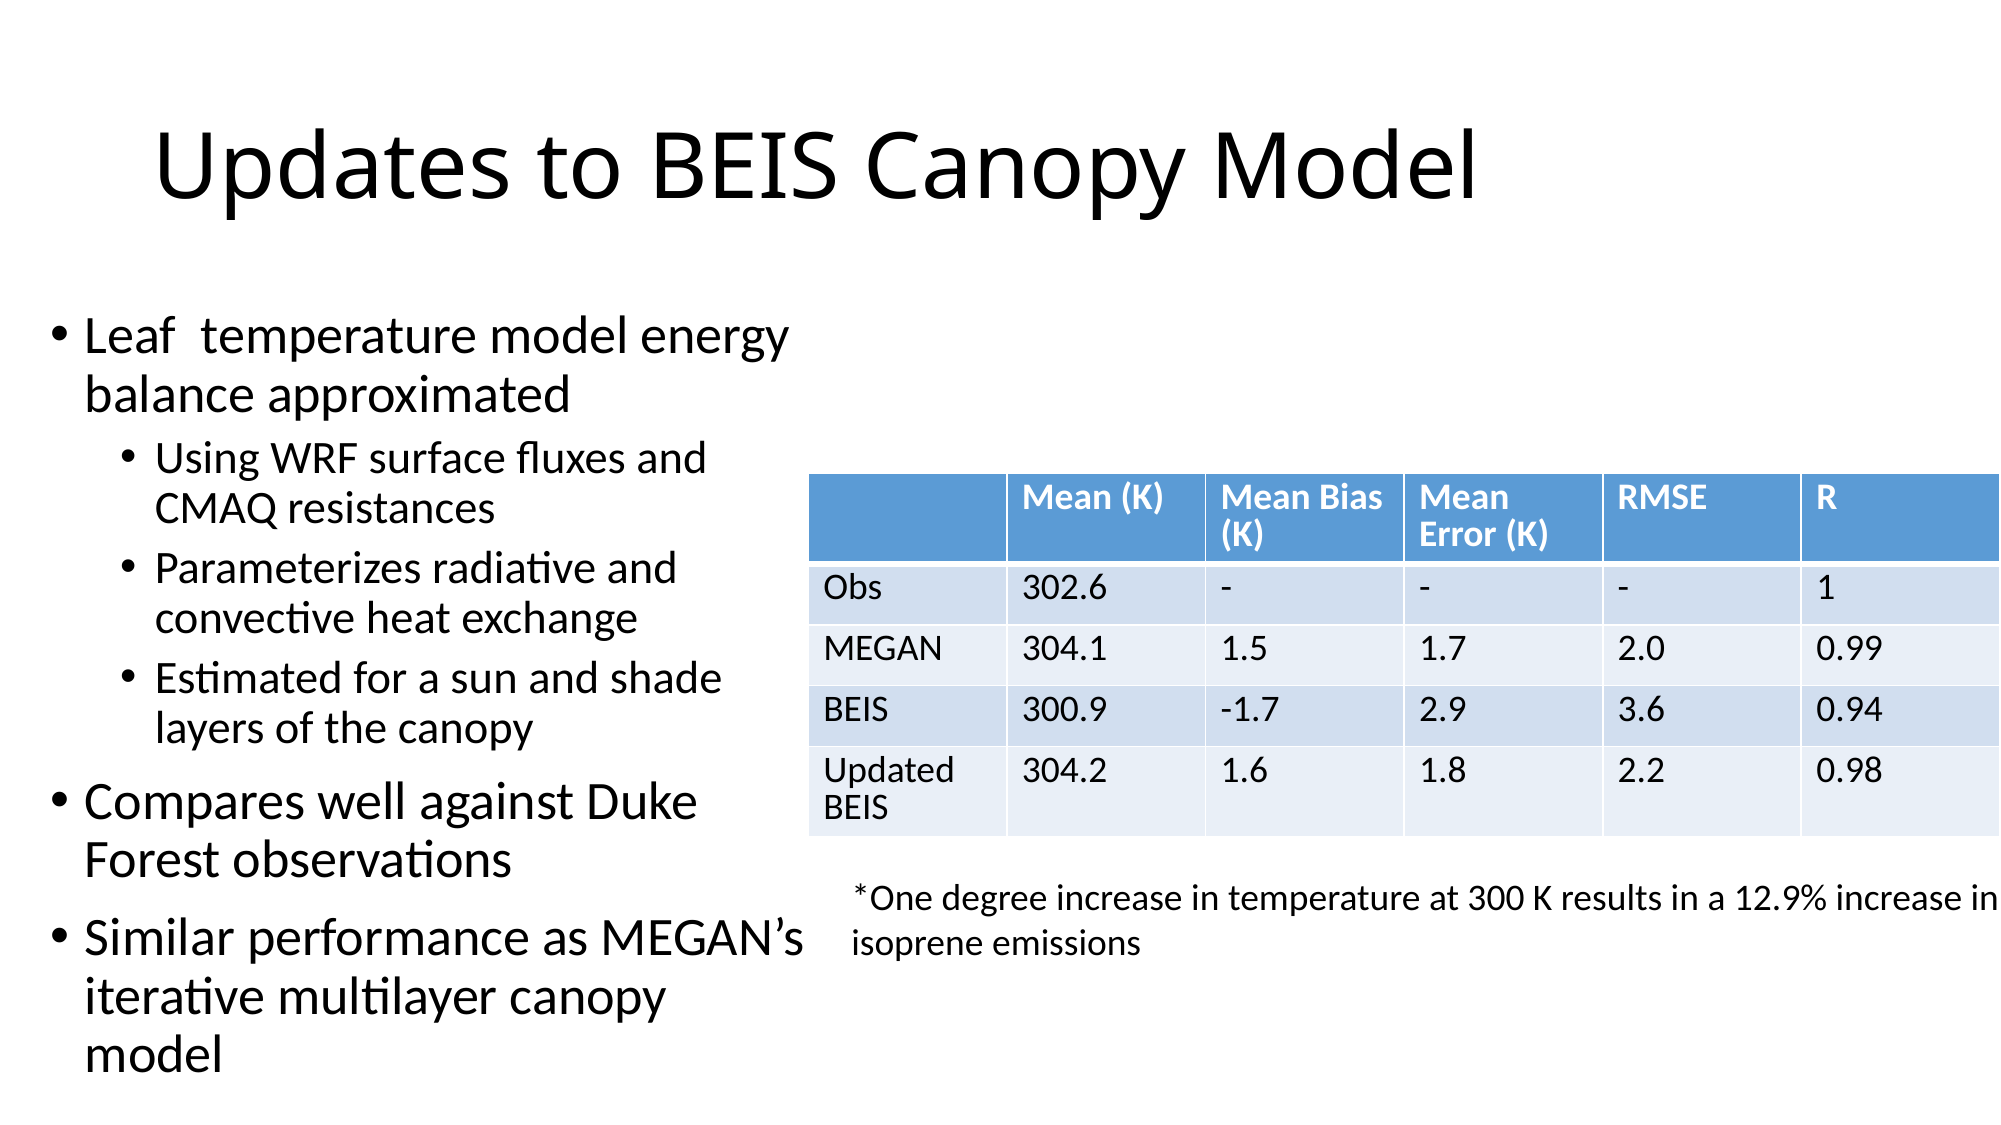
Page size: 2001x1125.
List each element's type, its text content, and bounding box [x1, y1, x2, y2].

table_header Mean Error (K) [1405, 474, 1602, 561]
table_cell - [1405, 567, 1602, 624]
table_header R [1802, 474, 1999, 561]
table_cell Updated BEIS [809, 747, 1006, 836]
table_cell BEIS [809, 686, 1006, 746]
table_cell MEGAN [809, 626, 1006, 685]
table_header Mean (K) [1008, 474, 1205, 561]
table_cell 1.7 [1405, 626, 1602, 685]
table_cell - [1206, 567, 1403, 624]
table_cell 1 [1802, 567, 1999, 624]
table_header RMSE [1604, 474, 1800, 561]
title Updates to BEIS Canopy Model [137, 59, 1863, 278]
table_header Mean Bias (K) [1206, 474, 1403, 561]
table_cell 300.9 [1008, 686, 1205, 746]
table_cell 0.98 [1802, 747, 1999, 836]
table_cell - [1604, 567, 1800, 624]
table_cell Obs [809, 567, 1006, 624]
table_header [809, 474, 1006, 561]
table_cell 302.6 [1008, 567, 1205, 624]
table_cell 1.8 [1405, 747, 1602, 836]
table_cell 3.6 [1604, 686, 1800, 746]
table_cell -1.7 [1206, 686, 1403, 746]
table_cell 1.5 [1206, 626, 1403, 685]
text_box *One degree increase in temperature at 300 K results in a 12.9% increase in isoprene emissions [836, 865, 2000, 971]
table_cell 304.2 [1008, 747, 1205, 836]
table_cell 304.1 [1008, 626, 1205, 685]
table_cell 0.99 [1802, 626, 1999, 685]
table_cell 1.6 [1206, 747, 1403, 836]
table_cell 0.94 [1802, 686, 1999, 746]
table_cell 2.0 [1604, 626, 1800, 685]
table_cell 2.9 [1405, 686, 1602, 746]
table_cell 2.2 [1604, 747, 1800, 836]
list Leaf temperature model energy balance approximated Using WRF surface fluxes and CMAQ resistances Parameterizes radiative and convective heat exchange Estimated for a sun and shade layers of the canopy Compares well against Duke Forest observations Similar performance as MEGAN’s iterative multilayer canopy model [35, 299, 830, 1097]
